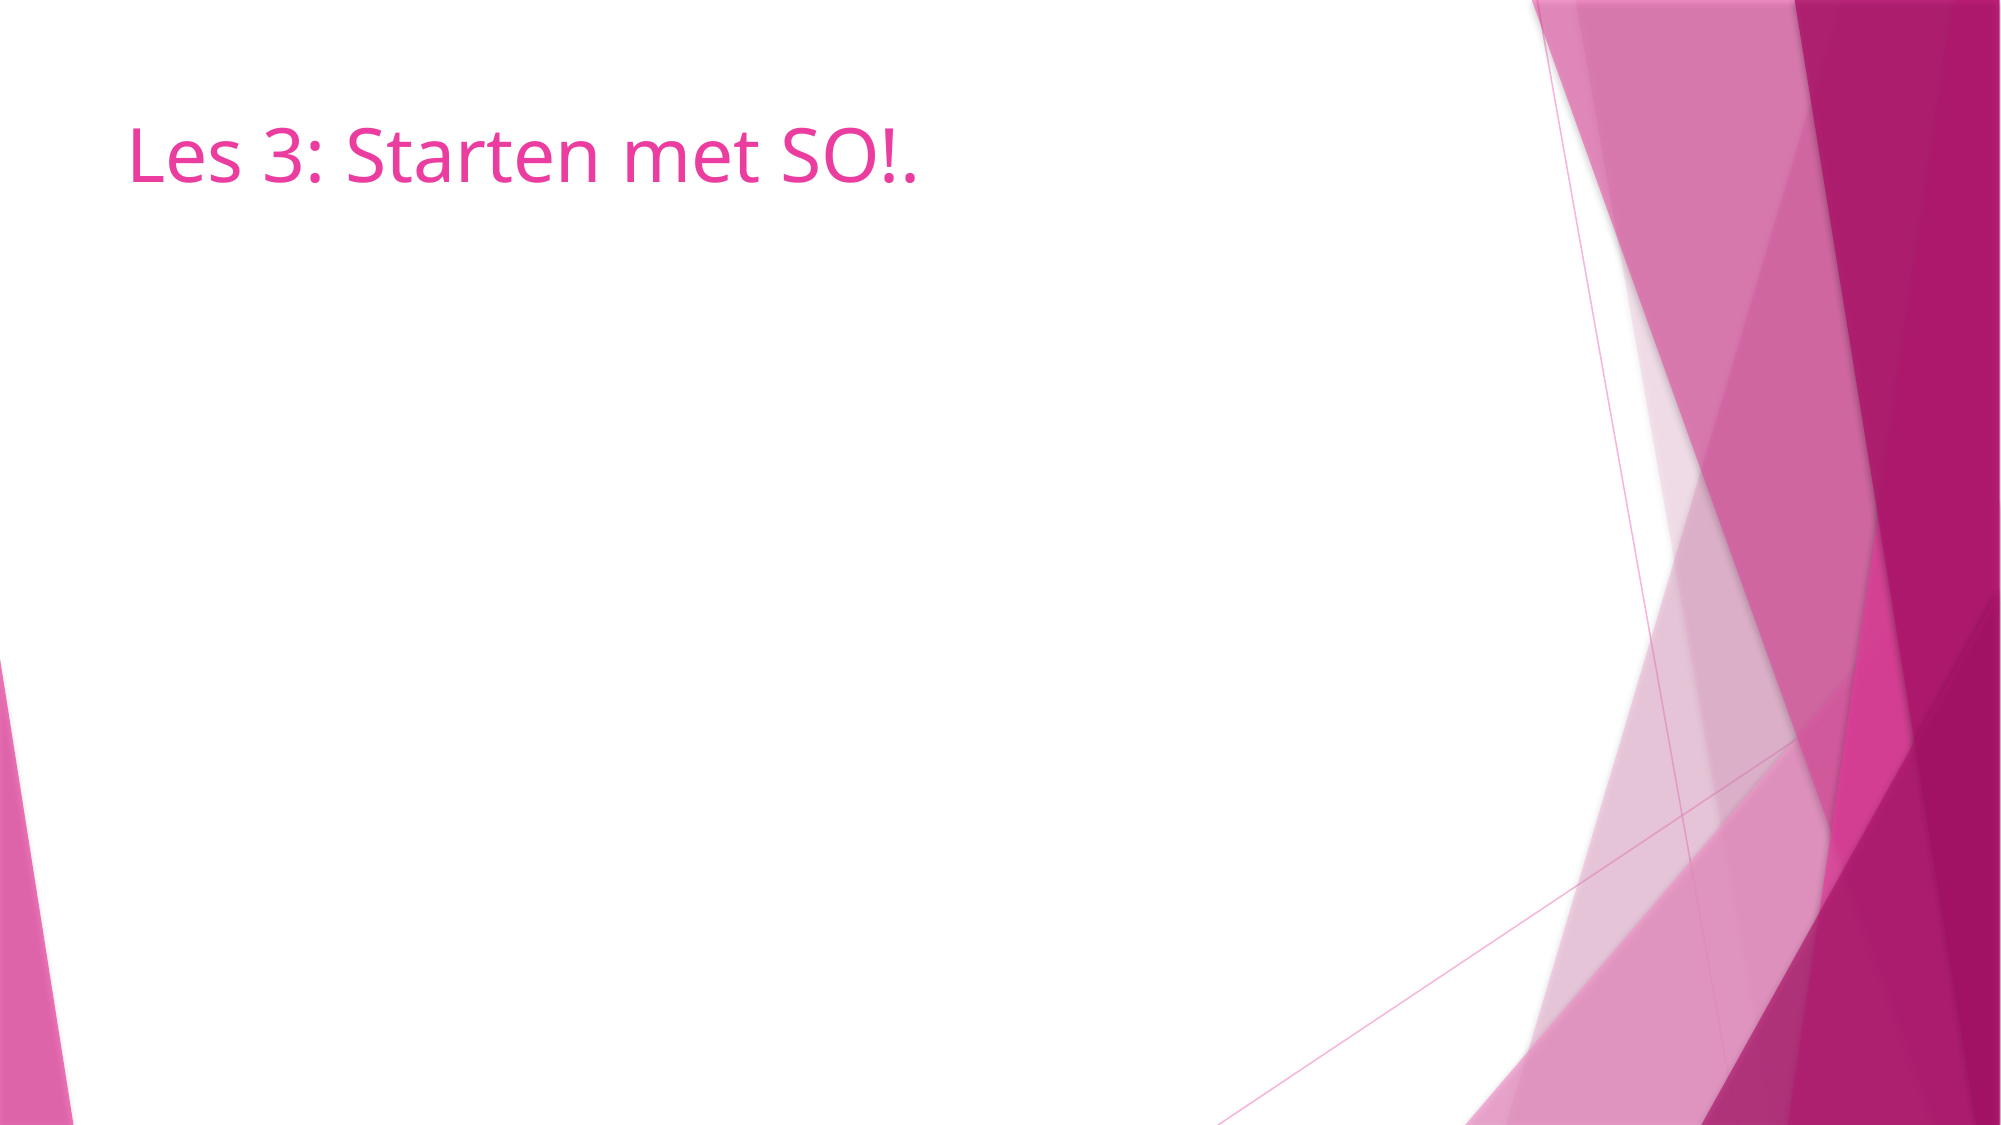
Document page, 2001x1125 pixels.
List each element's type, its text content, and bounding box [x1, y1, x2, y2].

title Les 3: Starten met SO!. [111, 99, 1522, 317]
